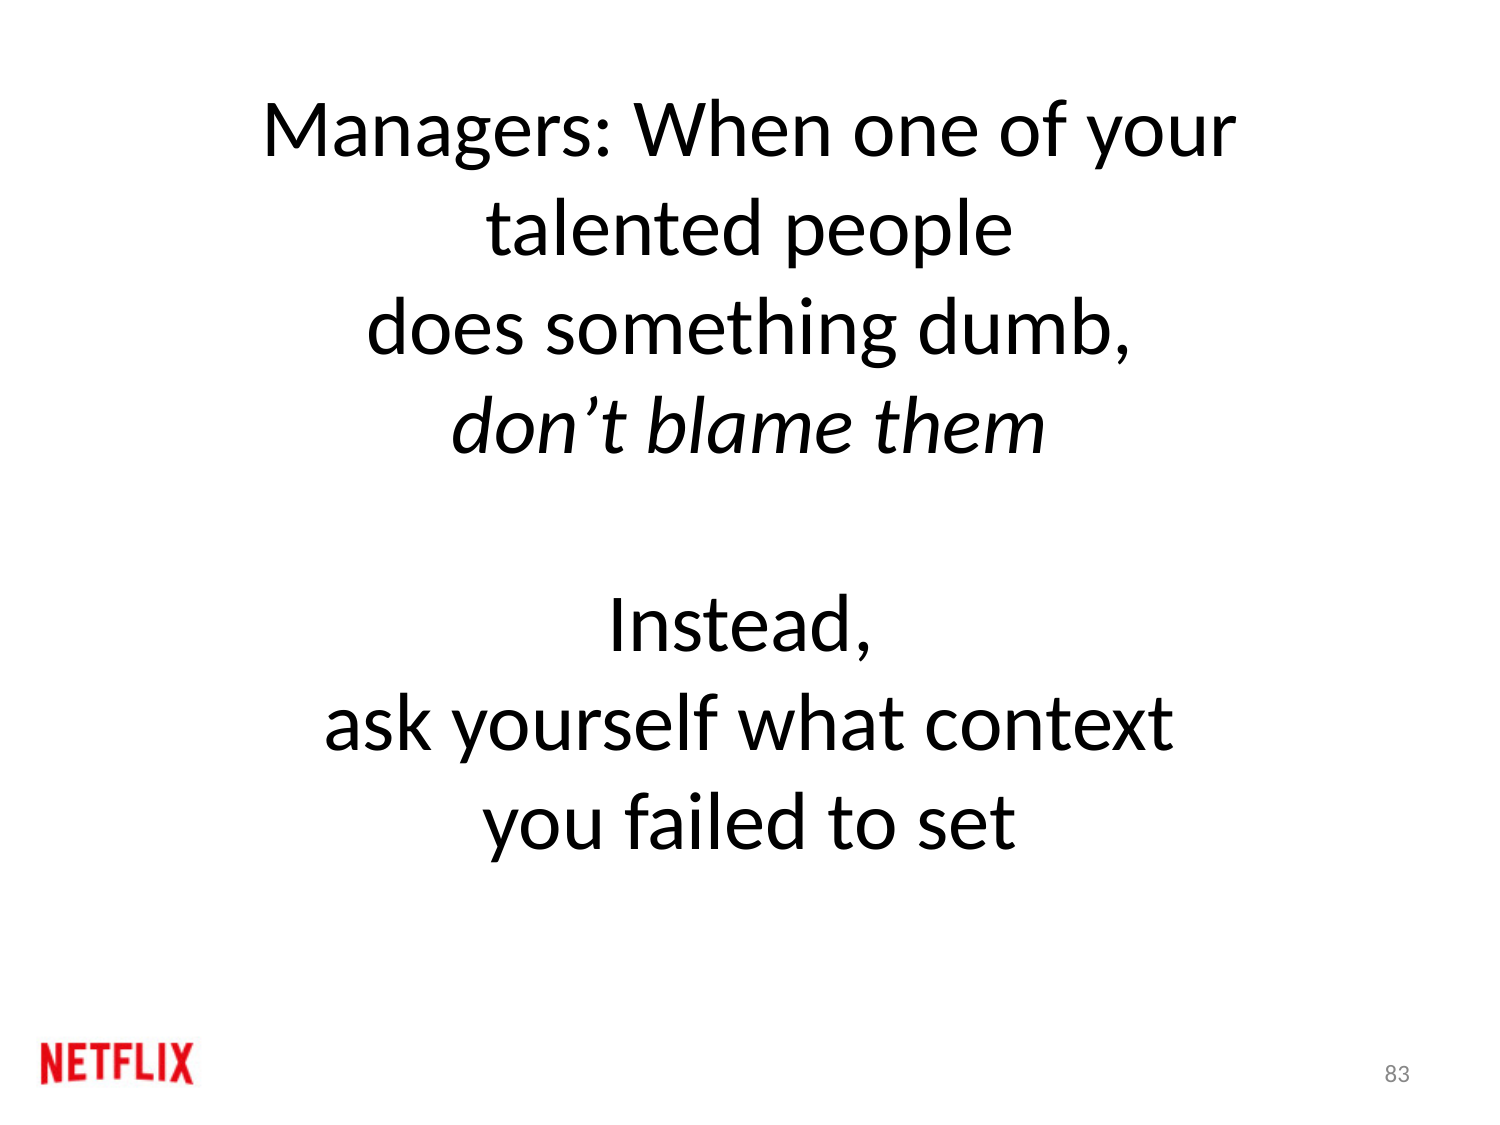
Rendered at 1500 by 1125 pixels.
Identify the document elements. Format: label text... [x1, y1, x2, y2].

slide_number ‹#› [1074, 1042, 1425, 1103]
title Managers: When one of your talented people does something dumb, don’t blame them Instead, ask yourself what context you failed to set [112, 349, 1388, 591]
picture [24, 1024, 211, 1104]
